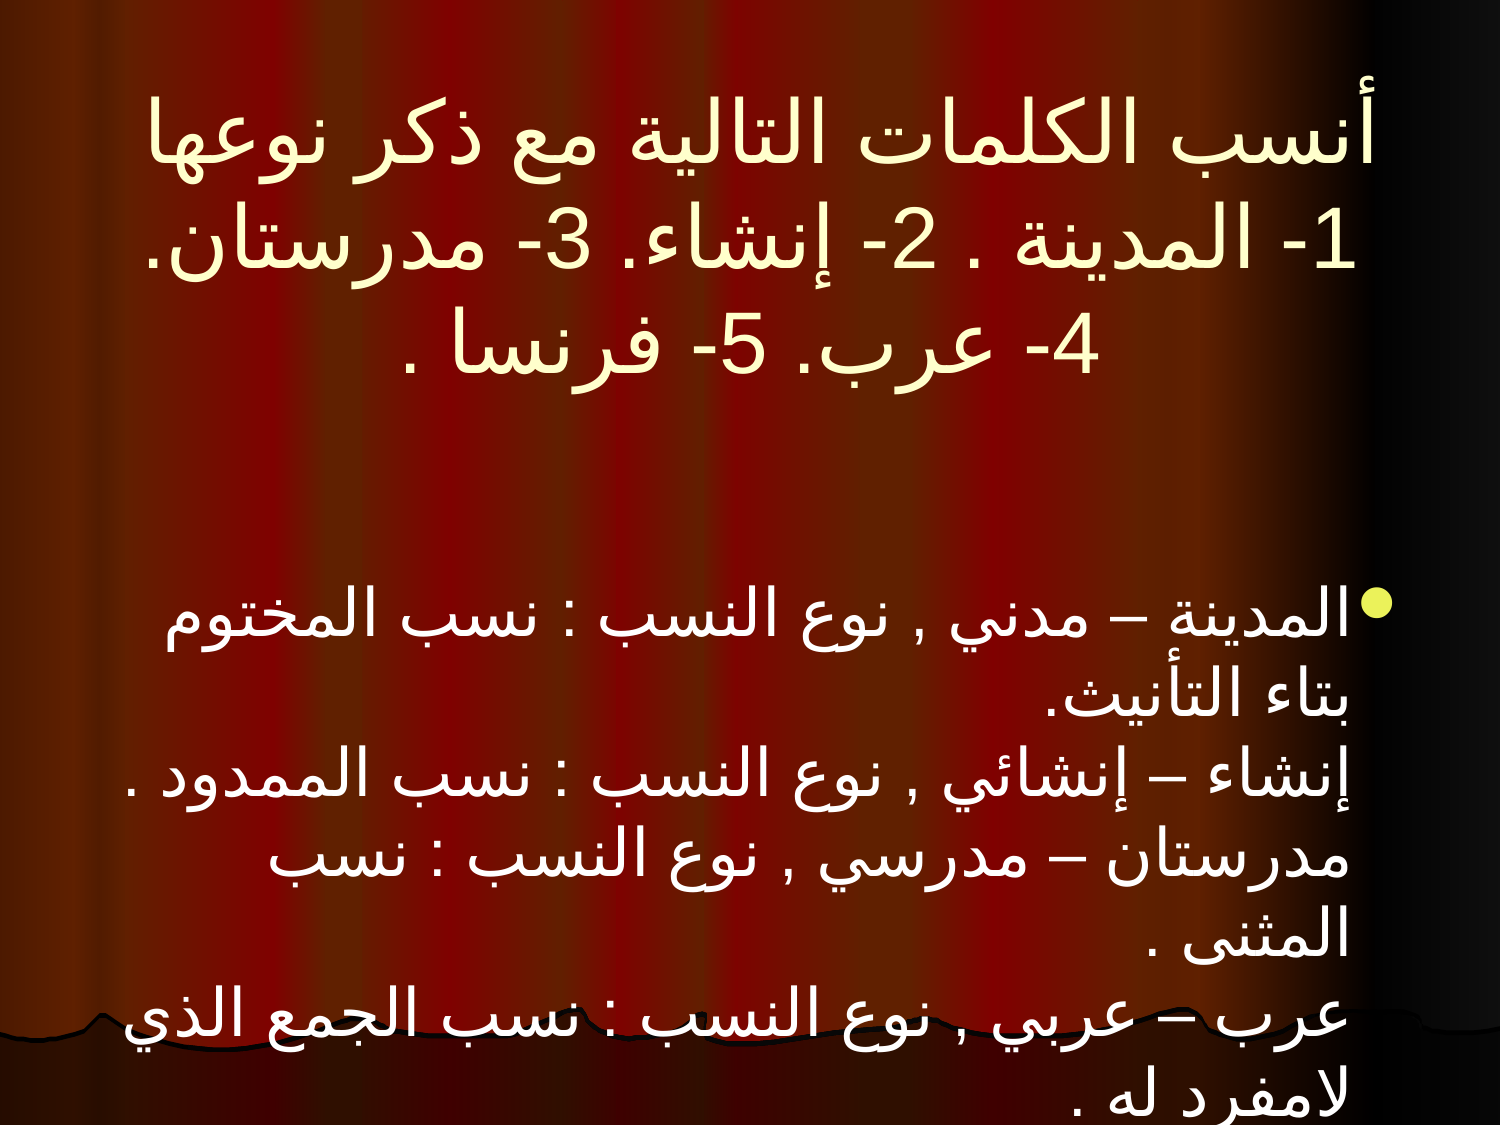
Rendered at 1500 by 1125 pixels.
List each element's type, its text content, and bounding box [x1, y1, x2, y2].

list المدينة – مدني , نوع النسب : نسب المختوم بتاء التأنيث. إنشاء – إنشائي , نوع النسب : نسب الممدود . مدرستان – مدرسي , نوع النسب : نسب المثنى . عرب – عربي , نوع النسب : نسب الجمع الذي لامفرد له . فرنسا – فرنسي , نوع النسب : نسب المقصور . [75, 562, 1425, 1006]
title أنسب الكلمات التالية مع ذكر نوعها 1- المدينة . 2- إنشاء. 3- مدرستان. 4- عرب. 5- فرنسا . [75, 45, 1425, 421]
